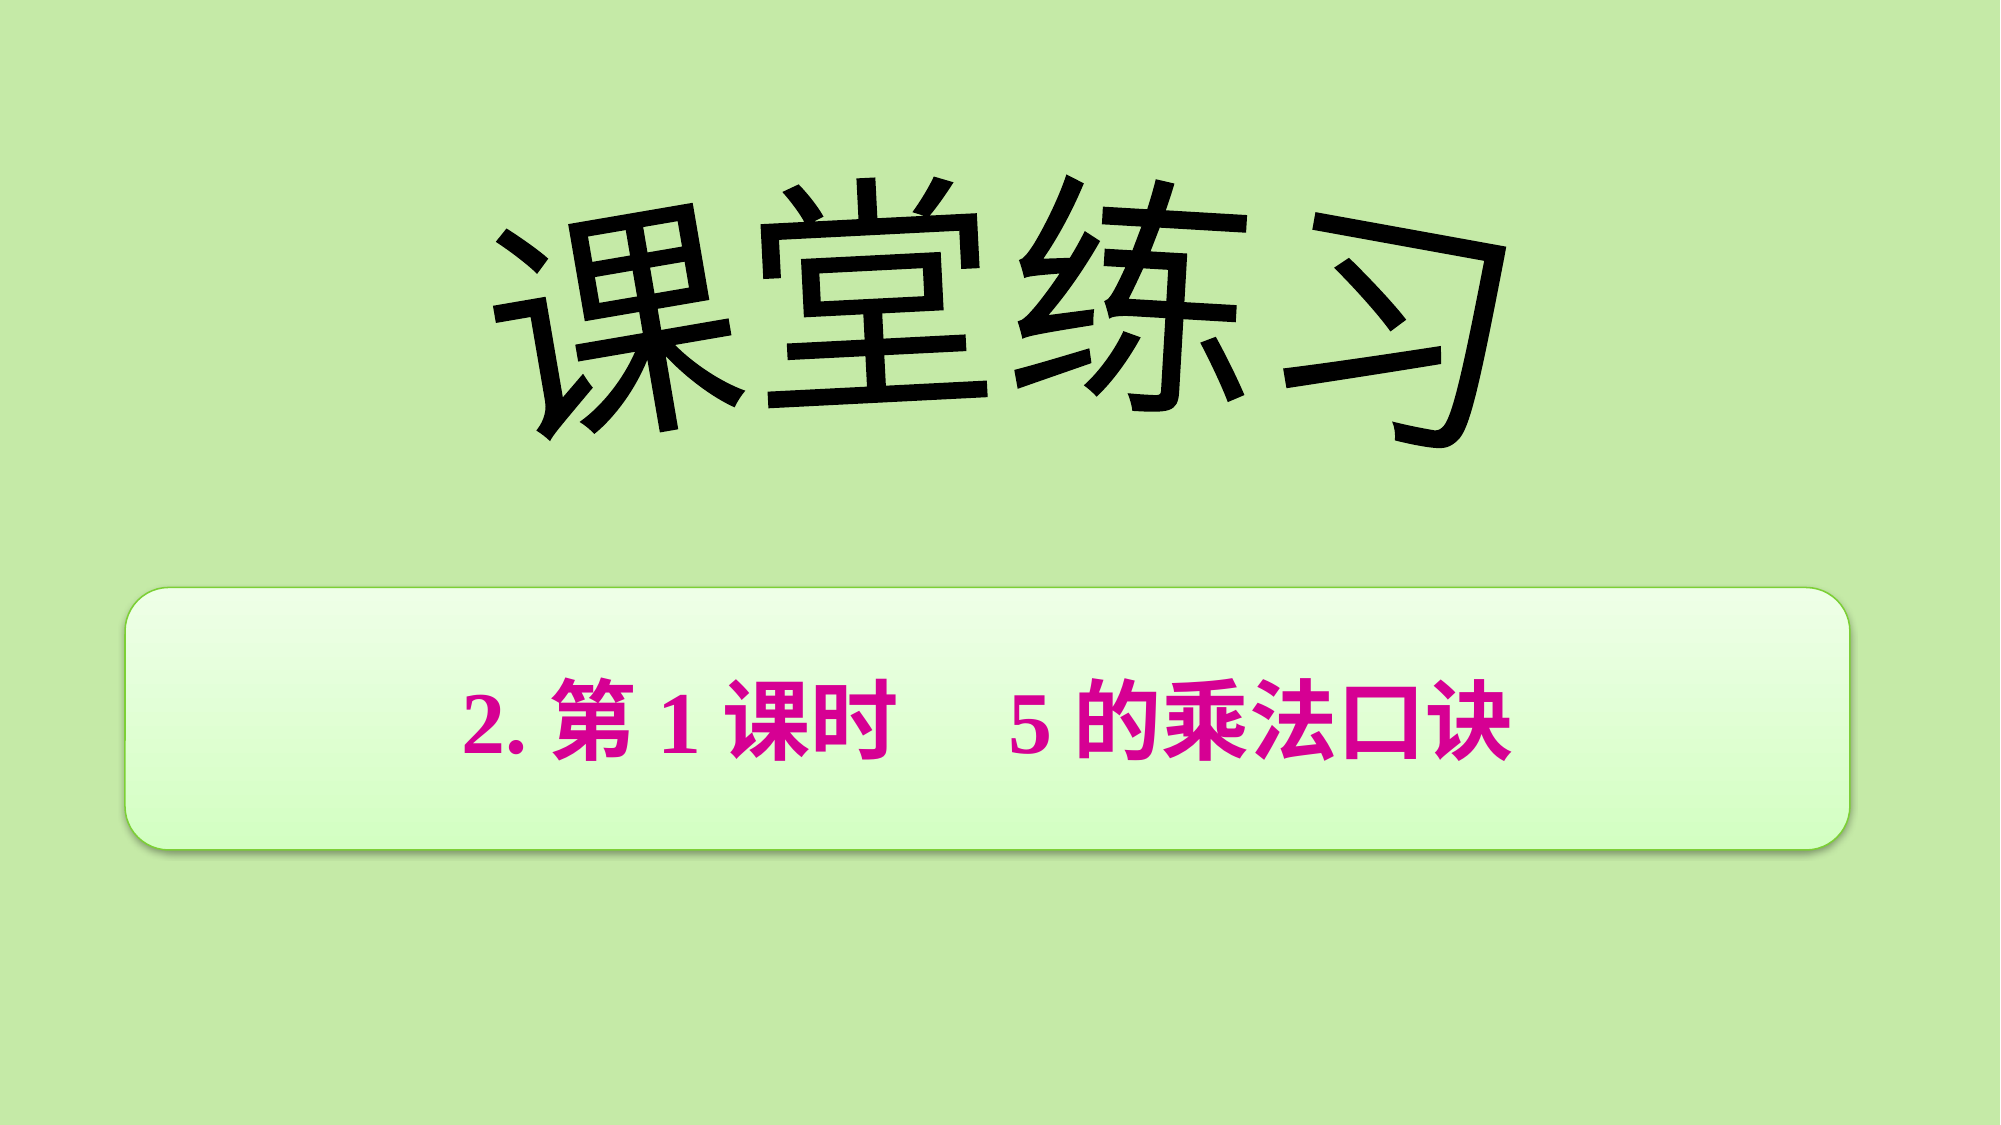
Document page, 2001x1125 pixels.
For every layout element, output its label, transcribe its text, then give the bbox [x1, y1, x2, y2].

text_box 2.第1课时 5的乘法口诀 [124, 586, 1851, 851]
